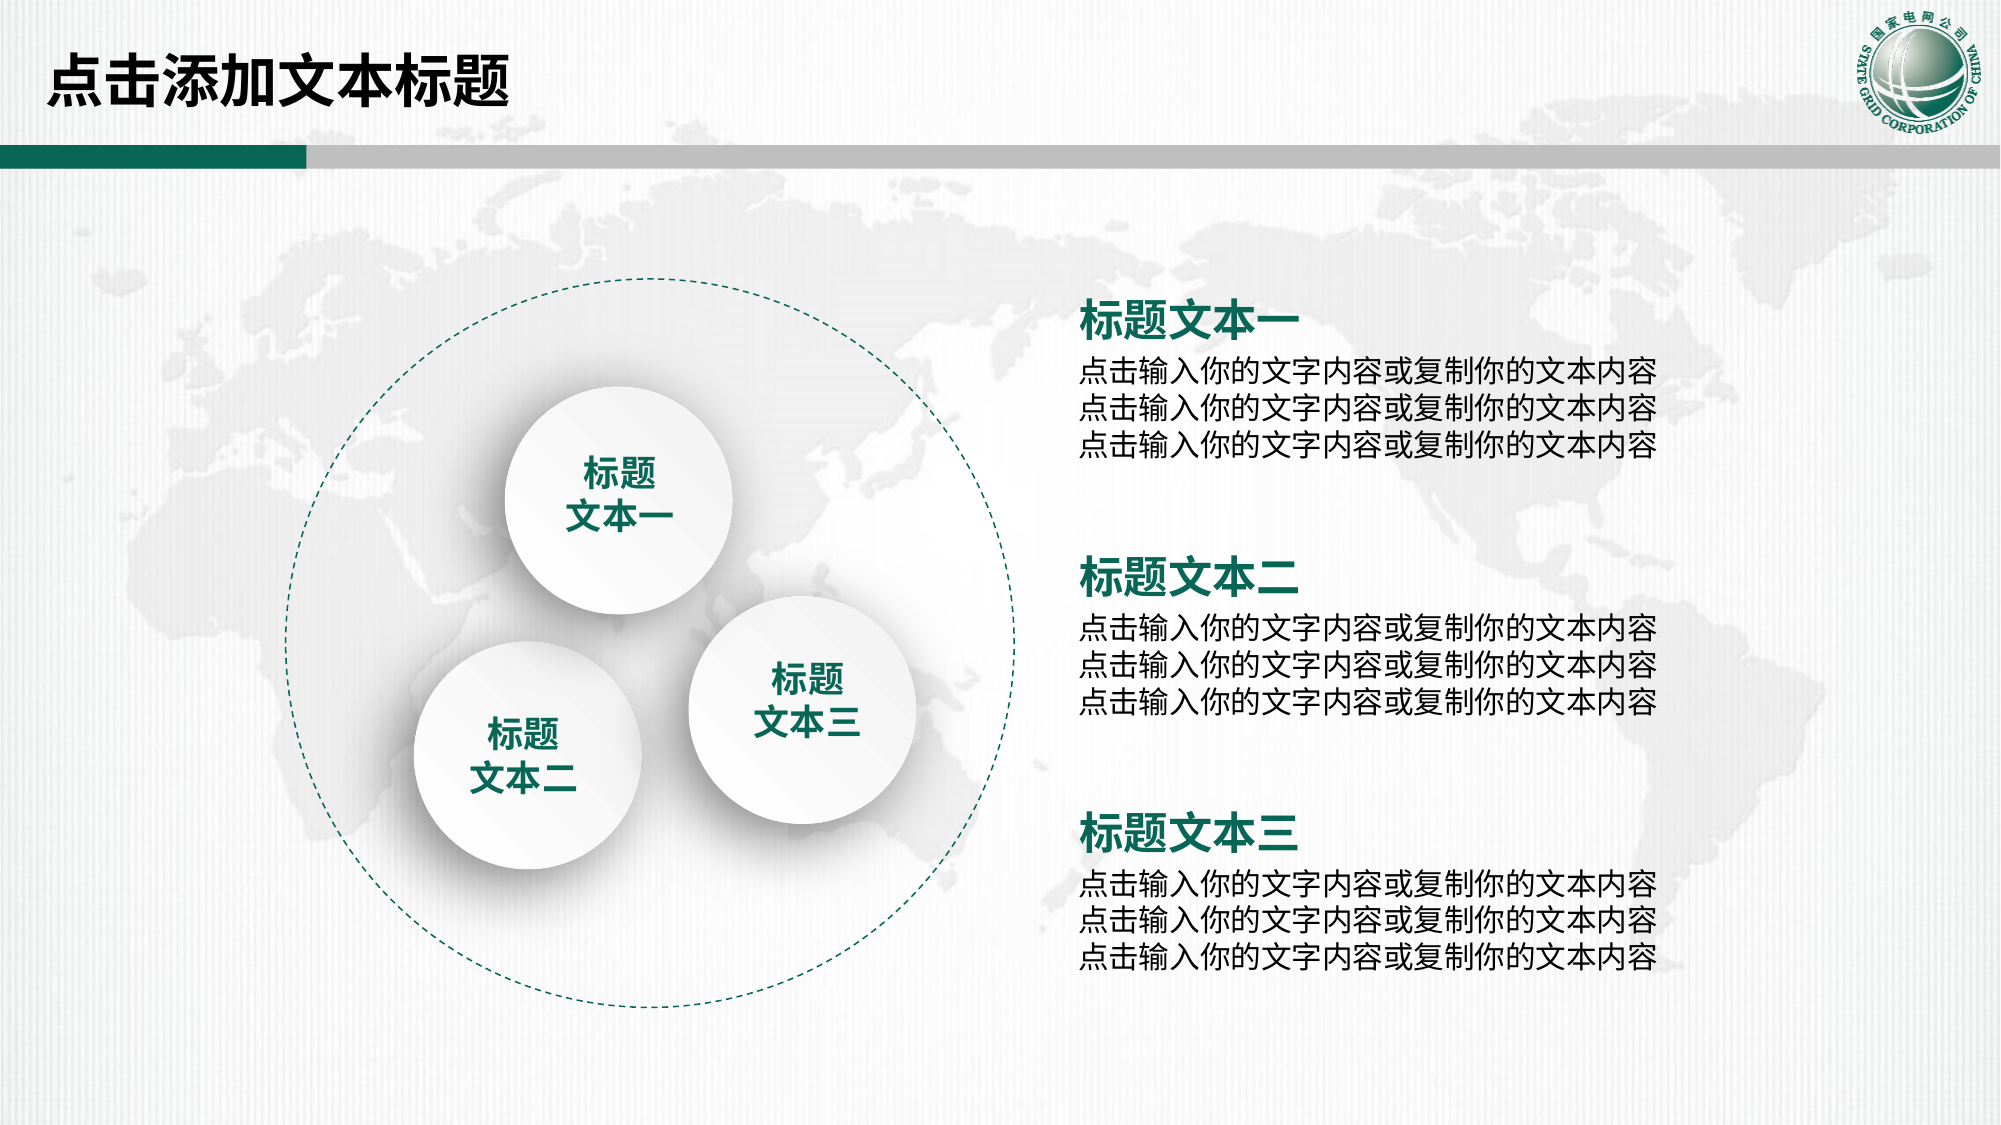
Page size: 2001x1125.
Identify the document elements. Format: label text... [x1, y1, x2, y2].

text_box 标题 文本二 [448, 704, 600, 806]
text_box 点击输入你的文字内容或复制你的文本内容 点击输入你的文字内容或复制你的文本内容 点击输入你的文字内容或复制你的文本内容 [1063, 602, 1757, 727]
text_box 标题 文本三 [732, 648, 884, 751]
picture [0, 0, 2001, 145]
text_box 标题文本一 [1064, 284, 1317, 344]
text_box 点击输入你的文字内容或复制你的文本内容 点击输入你的文字内容或复制你的文本内容 点击输入你的文字内容或复制你的文本内容 [1063, 344, 1757, 470]
text_box 点击输入你的文字内容或复制你的文本内容 点击输入你的文字内容或复制你的文本内容 点击输入你的文字内容或复制你的文本内容 [1063, 857, 1757, 982]
picture [0, 169, 2001, 1125]
text_box 标题文本二 [1064, 541, 1317, 602]
text_box [413, 643, 638, 870]
text_box [285, 278, 1015, 1008]
text_box [504, 386, 733, 615]
text_box 标题文本三 [1064, 797, 1317, 857]
text_box 点击添加文本标题 [0, 37, 692, 122]
text_box 标题 文本一 [544, 442, 696, 545]
text_box [688, 596, 917, 824]
